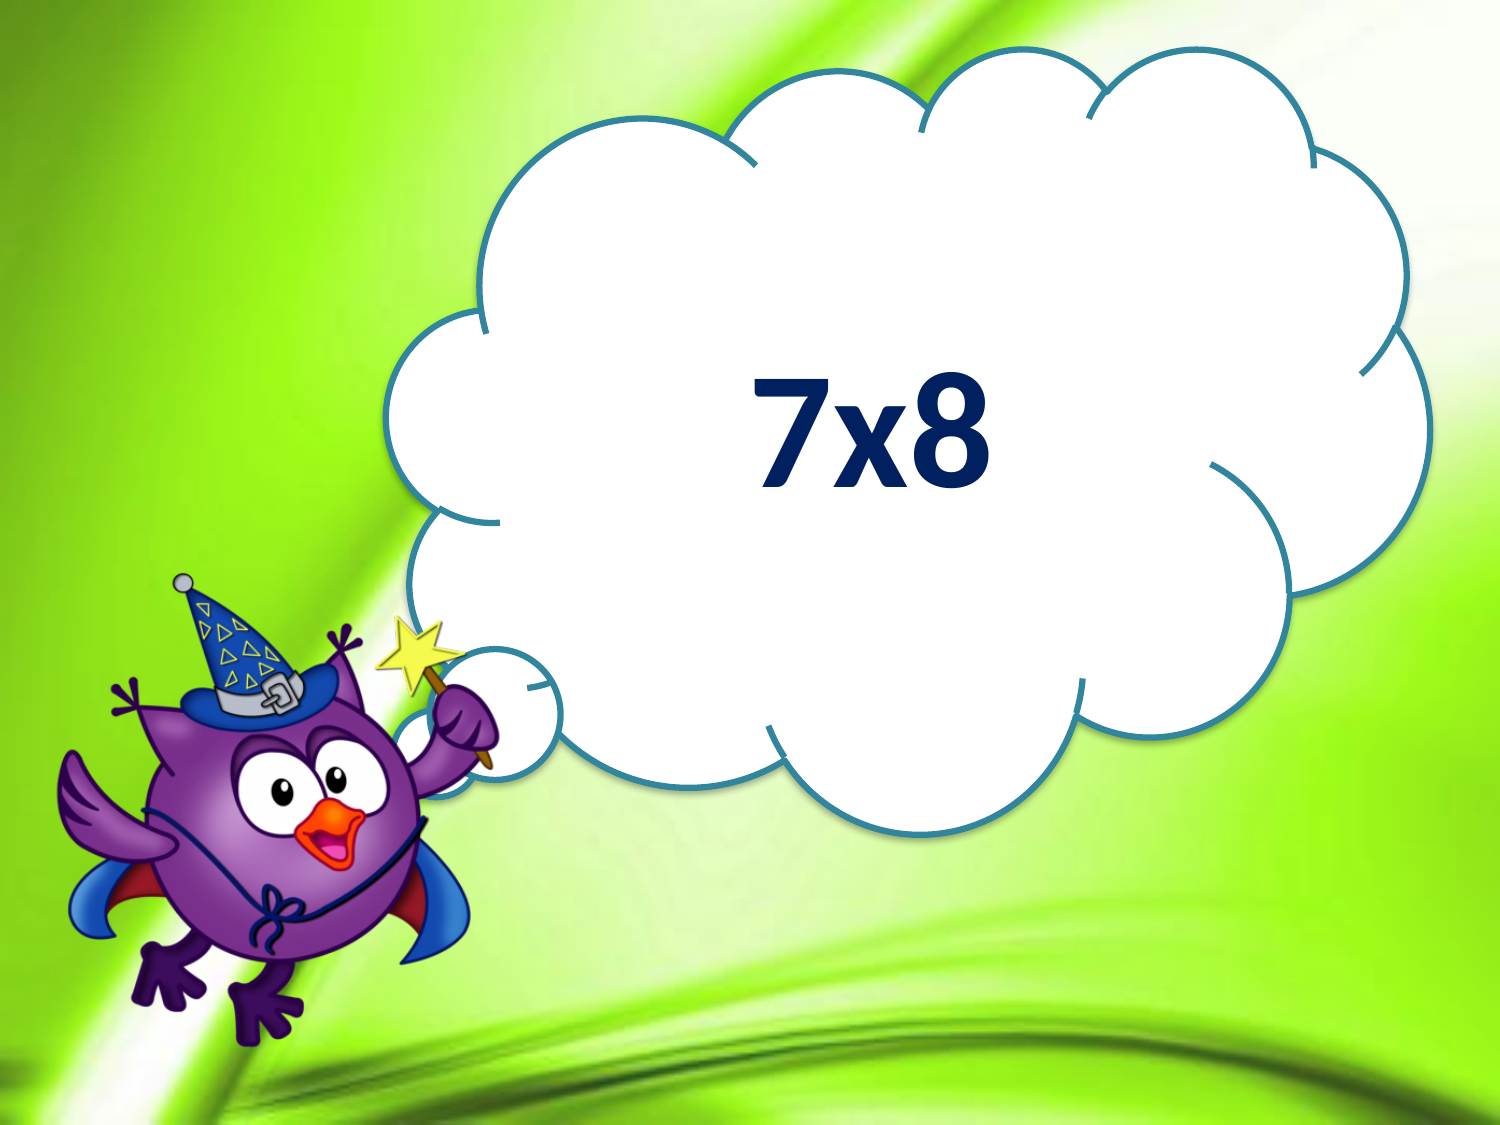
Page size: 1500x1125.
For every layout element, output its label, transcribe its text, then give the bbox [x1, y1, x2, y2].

picture [34, 556, 516, 1067]
text_box 7х8 [383, 47, 1433, 837]
